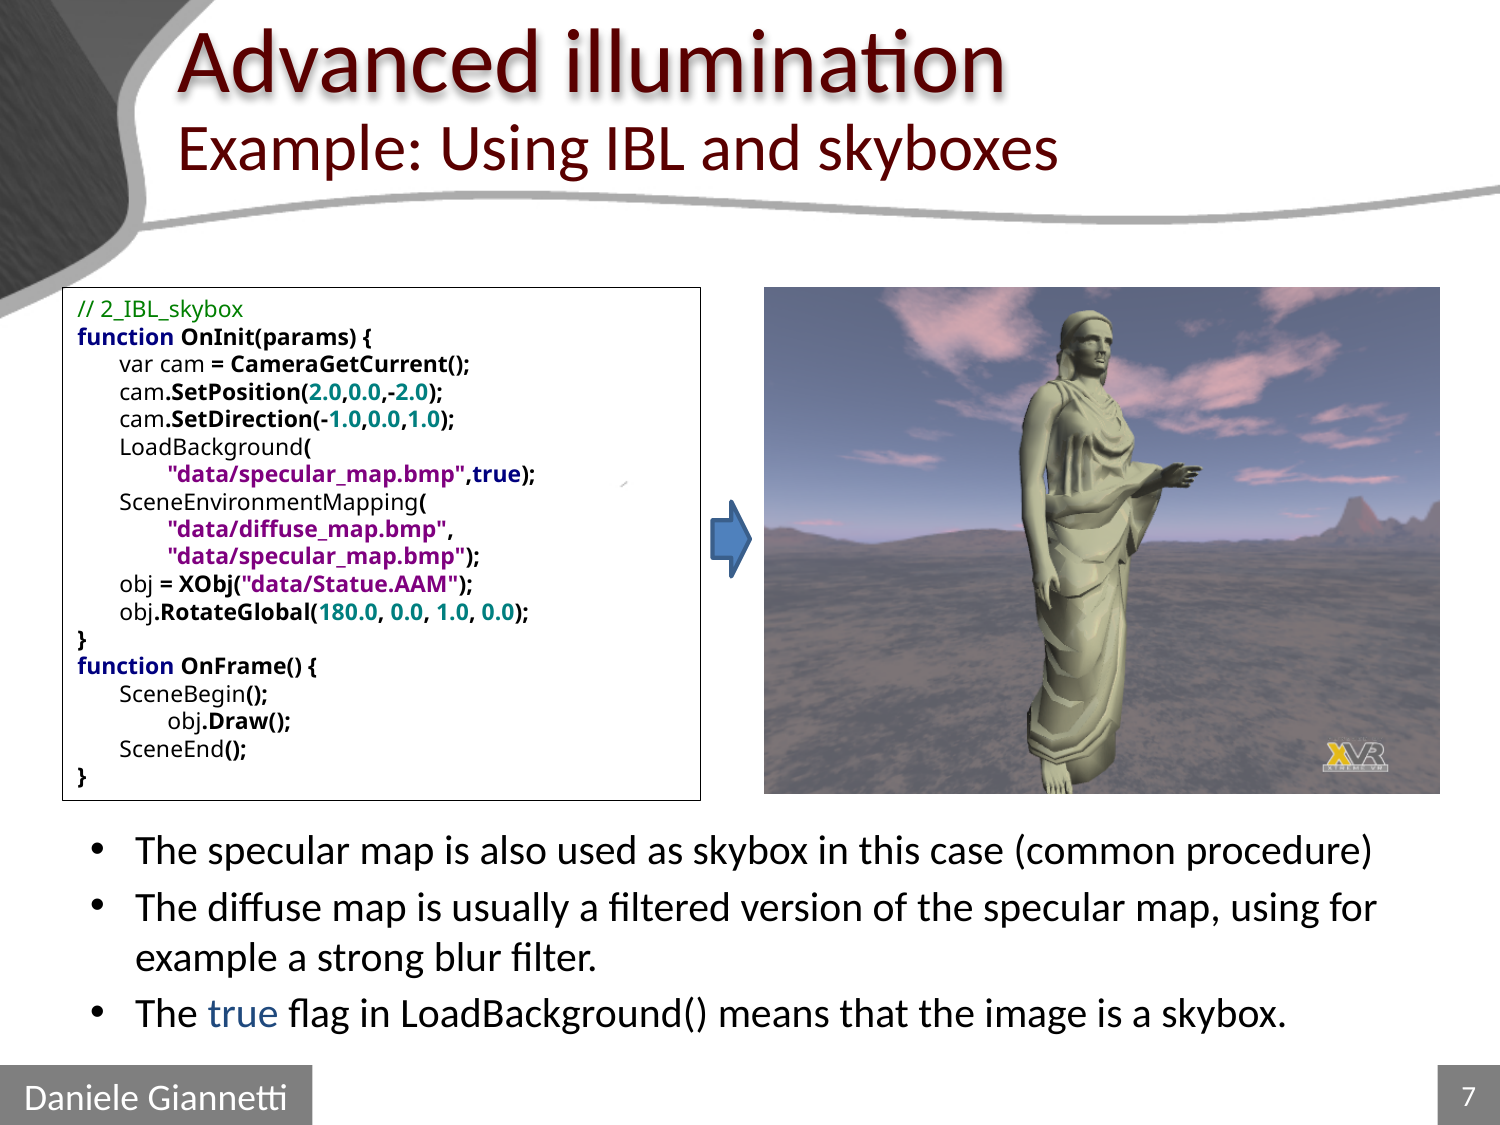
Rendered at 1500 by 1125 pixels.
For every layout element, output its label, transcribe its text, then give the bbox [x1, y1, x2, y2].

title Advanced illumination [162, 0, 1375, 87]
list The specular map is also used as skybox in this case (common procedure) The diffuse map is usually a filtered version of the specular map, using for example a strong blur filter. The true flag in LoadBackground() means that the image is a skybox. [75, 815, 1425, 1066]
text_box // 2_IBL_skybox function OnInit(params) { var cam = CameraGetCurrent(); cam.SetPosition(2.0,0.0,-2.0); cam.SetDirection(-1.0,0.0,1.0); LoadBackground( "data/specular_map.bmp",true); SceneEnvironmentMapping( "data/diffuse_map.bmp", "data/specular_map.bmp"); obj = XObj("data/Statue.AAM"); obj.RotateGlobal(180.0, 0.0, 1.0, 0.0); } function OnFrame() { SceneBegin(); obj.Draw(); SceneEnd(); } [62, 287, 700, 800]
picture [0, 0, 1500, 1125]
slide_number 7 [1437, 1065, 1500, 1125]
text_box Daniele Giannetti [0, 1065, 313, 1125]
text_box Example: Using IBL and skyboxes [162, 87, 1375, 200]
text_box [710, 499, 752, 579]
